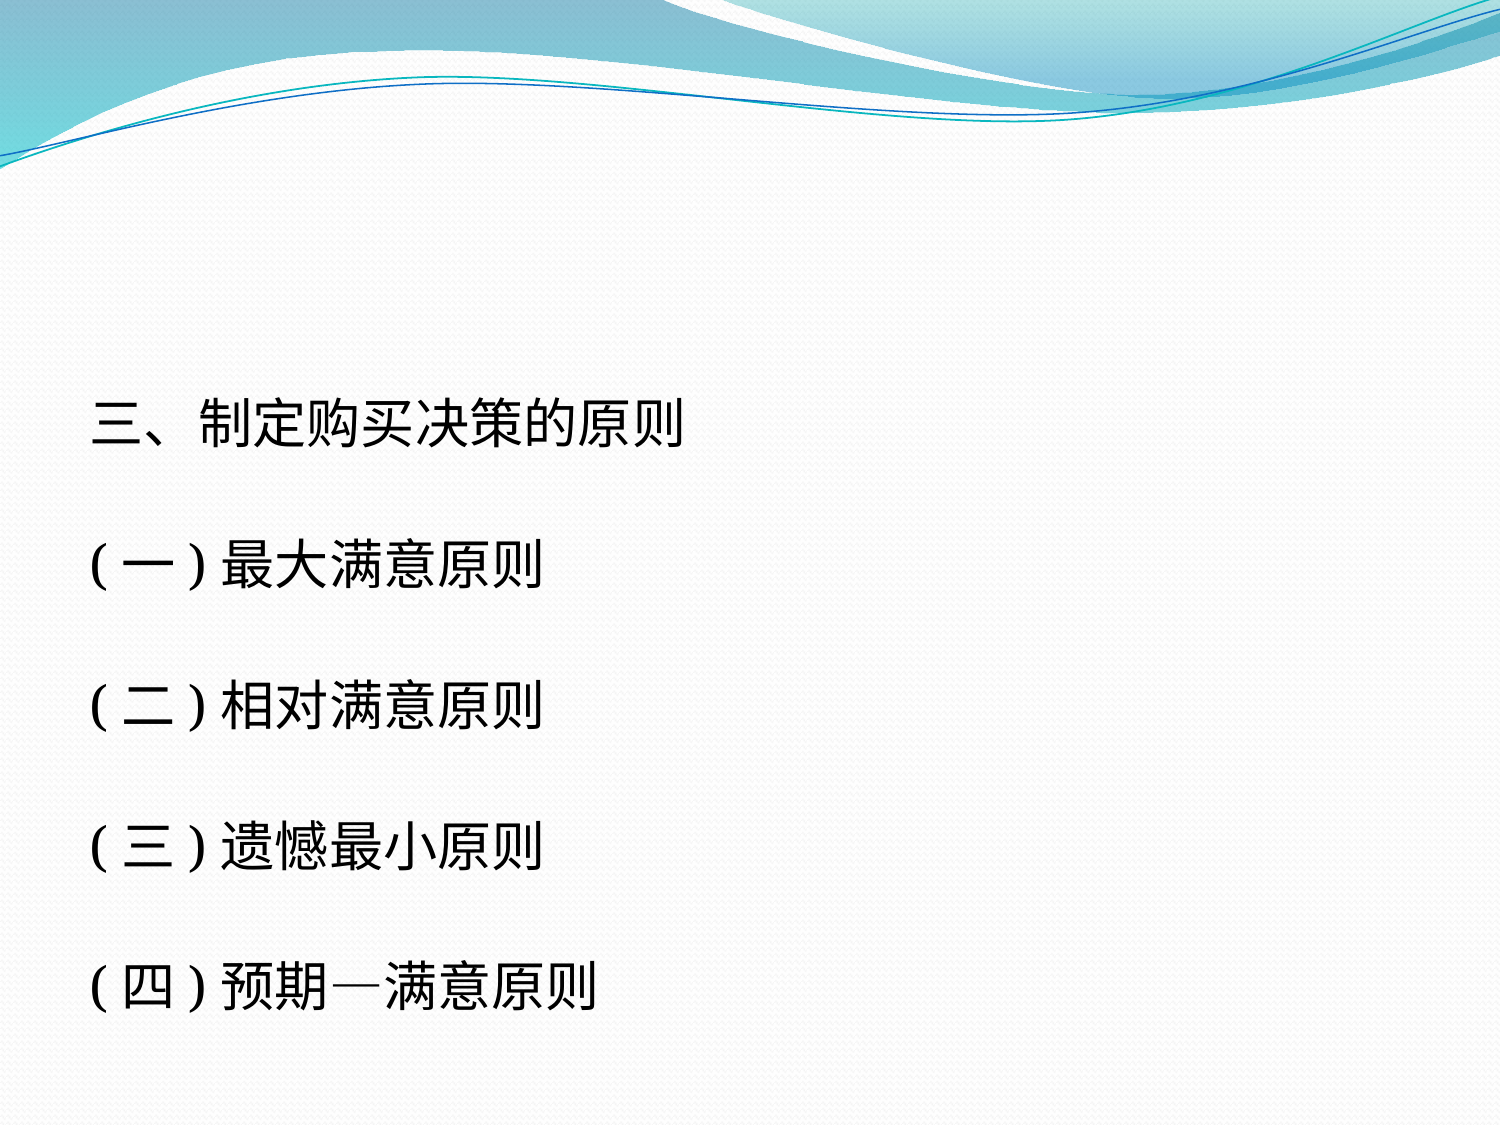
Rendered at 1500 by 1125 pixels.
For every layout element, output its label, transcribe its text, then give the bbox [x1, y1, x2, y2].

list 三、制定购买决策的原则 (一)最大满意原则 (二)相对满意原则 (三)遗憾最小原则 (四)预期—满意原则 [75, 317, 1425, 1038]
